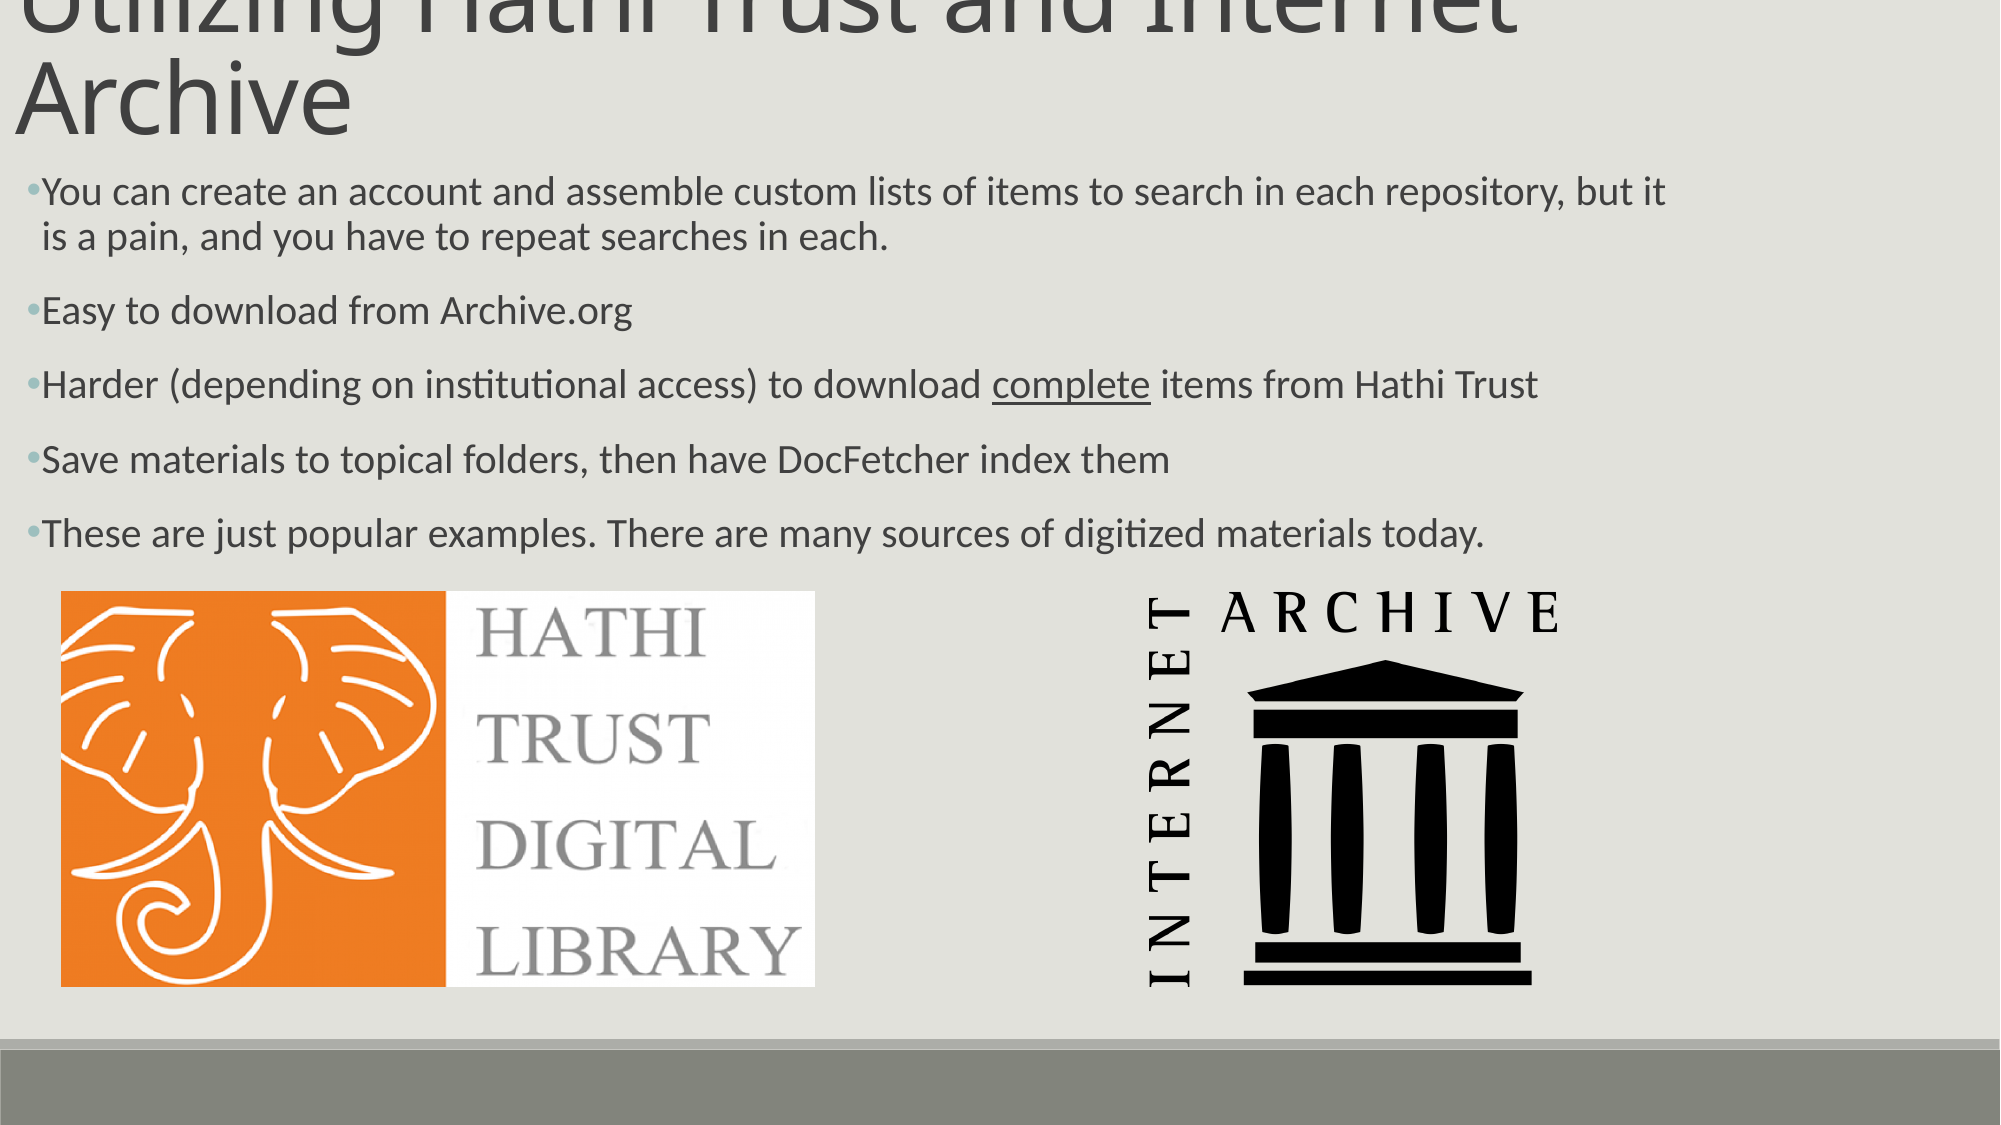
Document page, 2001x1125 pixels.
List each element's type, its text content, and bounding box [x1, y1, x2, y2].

title Utilizing Hathi Trust and Internet Archive [0, 0, 1650, 163]
picture [1148, 590, 1558, 988]
list You can create an account and assemble custom lists of items to search in each repository, but it is a pain, and you have to repeat searches in each. Easy to download from Archive.org Harder (depending on institutional access) to download complete items from Hathi Trust Save materials to topical folders, then have DocFetcher index them These are just popular examples. There are many sources of digitized materials today. [26, 162, 1677, 822]
picture [60, 590, 816, 988]
